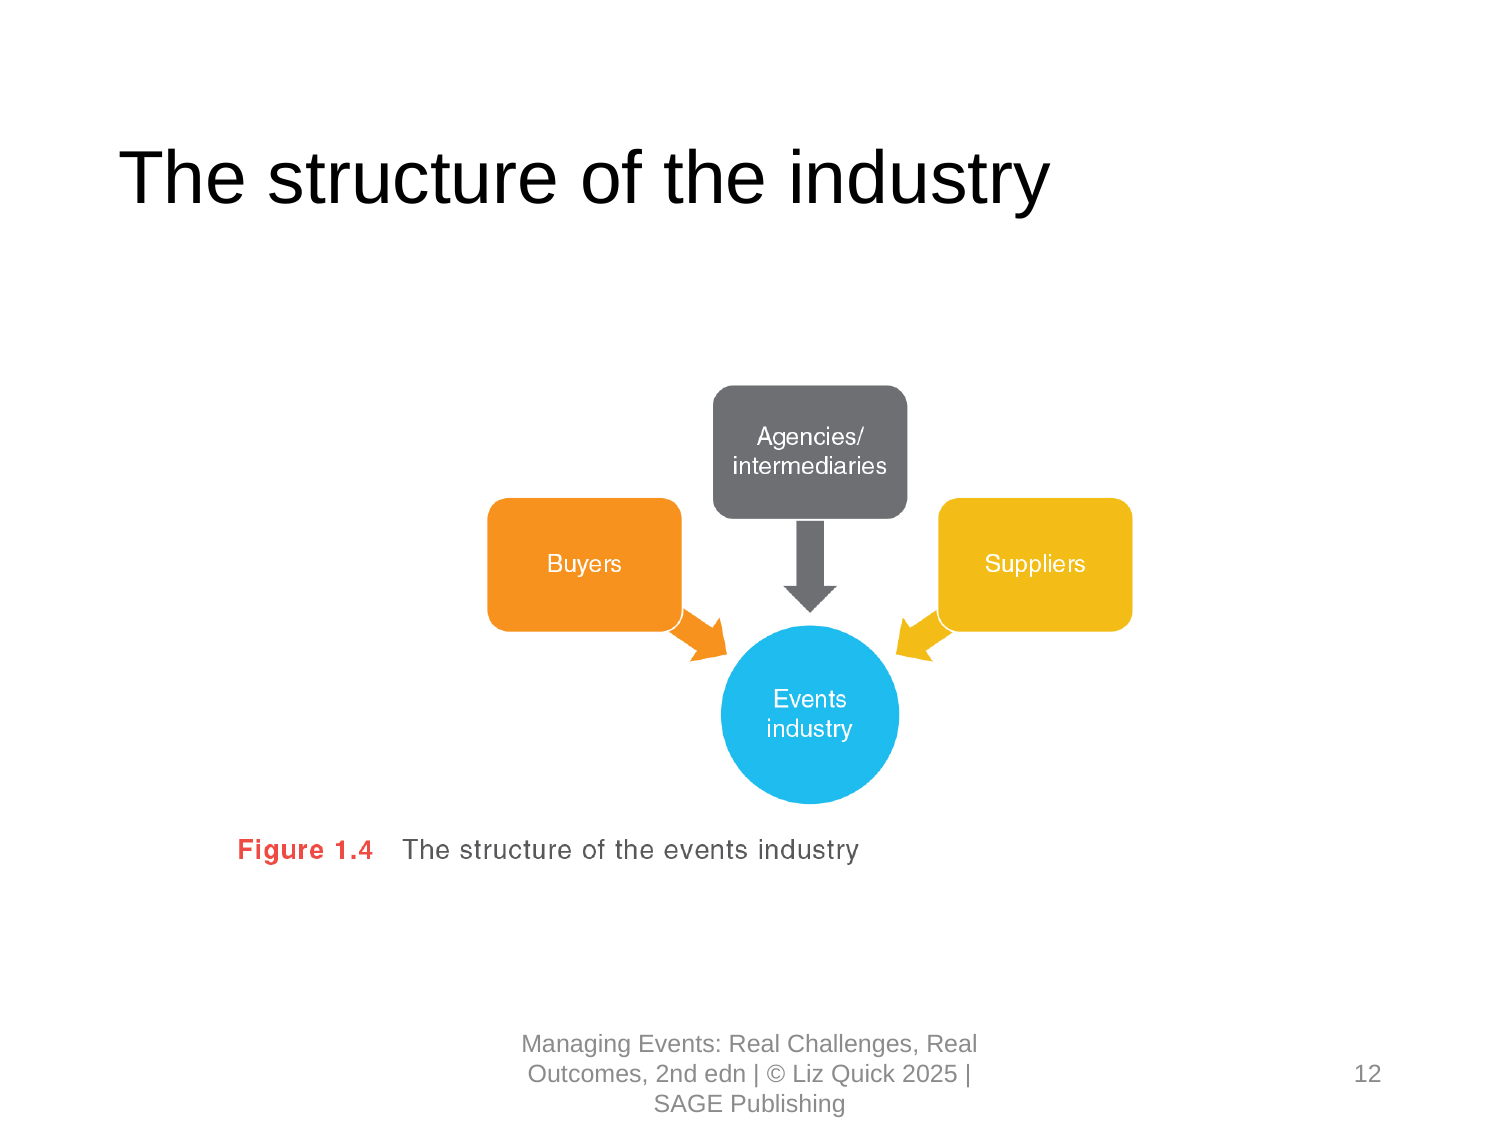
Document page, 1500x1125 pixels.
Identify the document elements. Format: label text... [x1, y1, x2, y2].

footer Managing Events: Real Challenges, Real Outcomes, 2nd edn | © Liz Quick 2025 | SAGE Publishing [496, 1042, 1004, 1103]
slide_number 12 [1059, 1042, 1397, 1103]
title The structure of the industry [103, 70, 1397, 288]
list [159, 335, 1341, 891]
